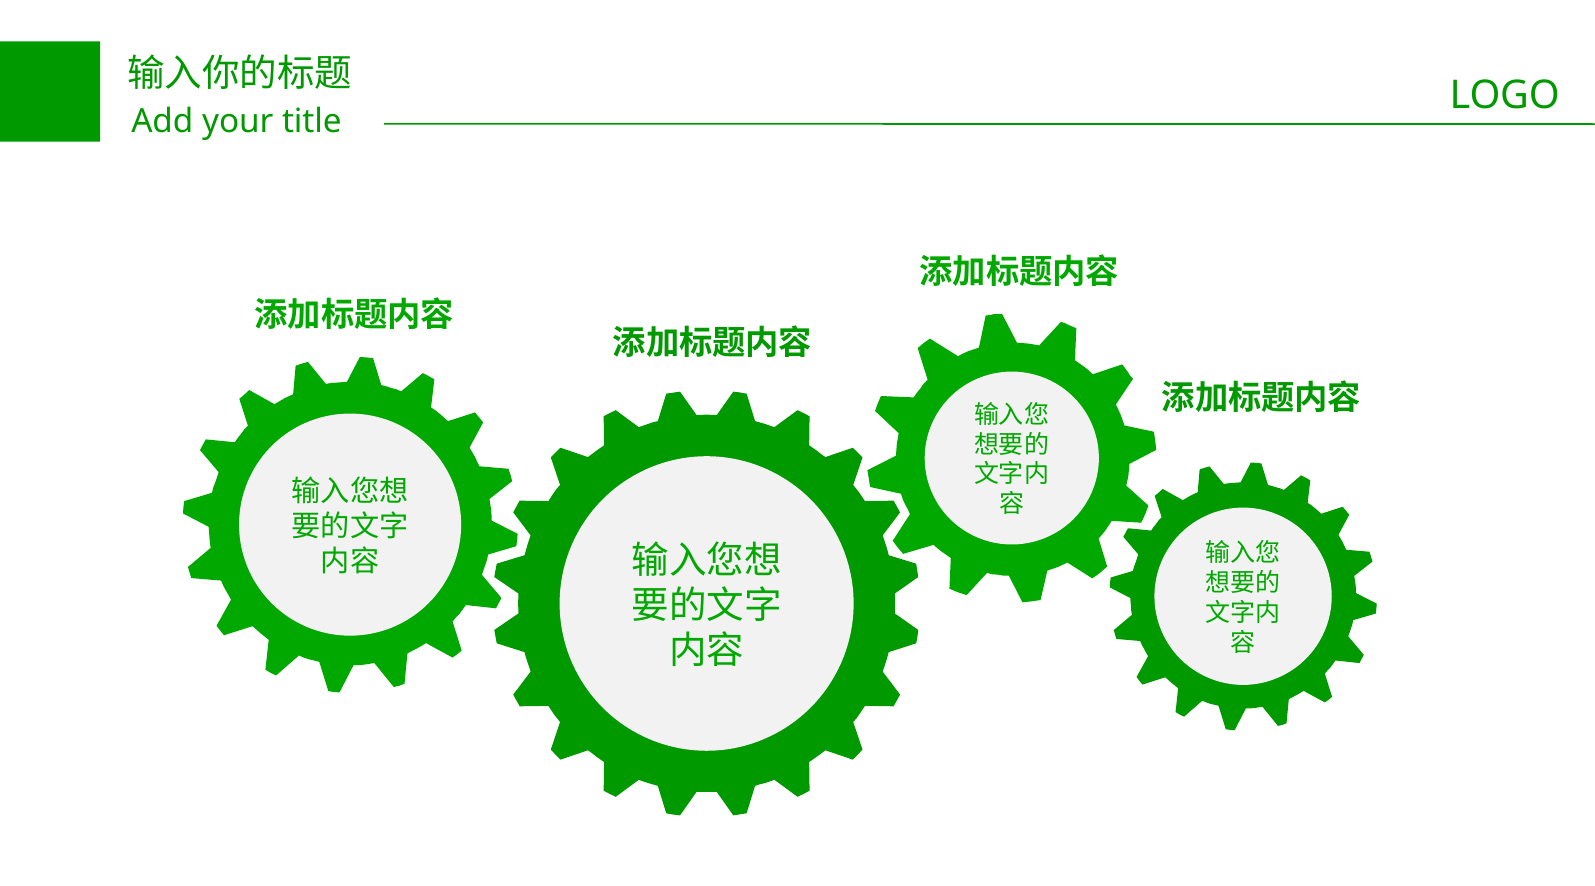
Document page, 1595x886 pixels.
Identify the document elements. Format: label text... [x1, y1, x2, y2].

text_box 添加标题内容 [1160, 367, 1384, 425]
text_box 添加标题内容 [879, 242, 1159, 299]
text_box 添加标题内容 [215, 285, 494, 342]
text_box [494, 391, 919, 816]
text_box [867, 313, 1157, 603]
text_box 添加标题内容 [572, 313, 852, 390]
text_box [1109, 462, 1377, 731]
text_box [182, 356, 518, 693]
